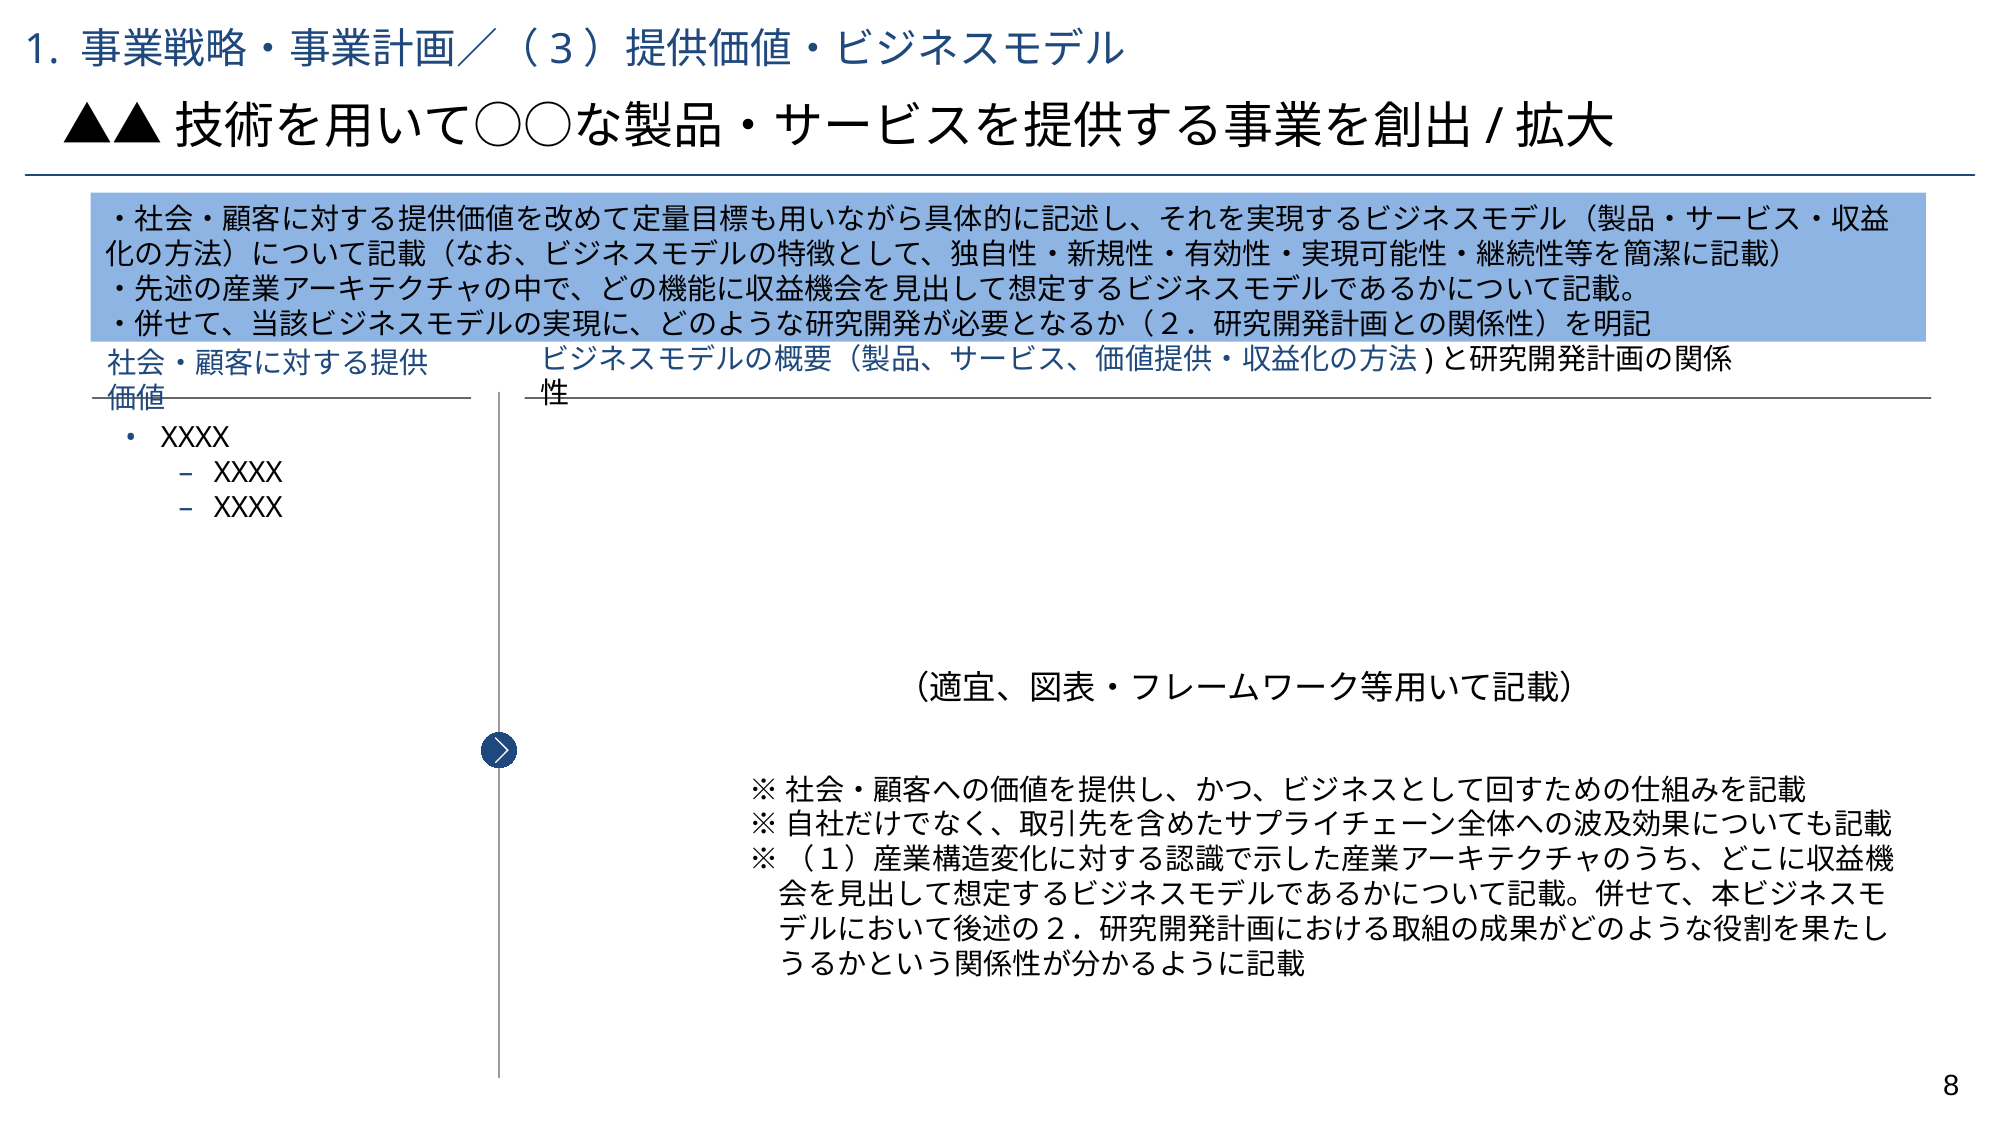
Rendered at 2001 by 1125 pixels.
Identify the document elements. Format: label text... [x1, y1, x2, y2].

text_box ビジネスモデルの概要（製品、サービス、価値提供・収益化の方法)と研究開発計画の関係性 [524, 344, 1767, 397]
text_box 1. 事業戦略・事業計画／（3）提供価値・ビジネスモデル [24, 28, 1818, 74]
text_box ビジネスモデルの概要（製品、サービス、価値提供・収益化の方法)と研究開発計画の関係性 [524, 399, 1767, 406]
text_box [92, 362, 471, 399]
text_box ▲▲技術を用いて○○な製品・サービスを提供する事業を創出/拡大 [62, 100, 1908, 155]
text_box （適宜、図表・フレームワーク等用いて記載） ※社会・顧客への価値を提供し、かつ、ビジネスとして回すための仕組みを記載 ※自社だけでなく、取引先を含めたサプライチェーン全体への波及効果についても記載 ※（１）産業構造変化に対する認識で示した産業アーキテクチャのうち、どこに収益機会を見出して想定するビジネスモデルであるかについて記載。併せて、本ビジネスモデルにおいて後述の２．研究開発計画における取組の成果がどのような役割を果たしうるかという関係性が分かるように記載 [558, 657, 1931, 869]
text_box ・社会・顧客に対する提供価値を改めて定量目標も用いながら具体的に記述し、それを実現するビジネスモデル（製品・サービス・収益化の方法）について記載（なお、ビジネスモデルの特徴として、独自性・新規性・有効性・実現可能性・継続性等を簡潔に記載） ・先述の産業アーキテクチャの中で、どの機能に収益機会を見出して想定するビジネスモデルであるかについて記載。 ・併せて、当該ビジネスモデルの実現に、どのような研究開発が必要となるか（２．研究開発計画との関係性）を明記 [90, 192, 1927, 343]
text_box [481, 732, 517, 768]
text_box XXXX XXXX XXXX [92, 410, 471, 1072]
